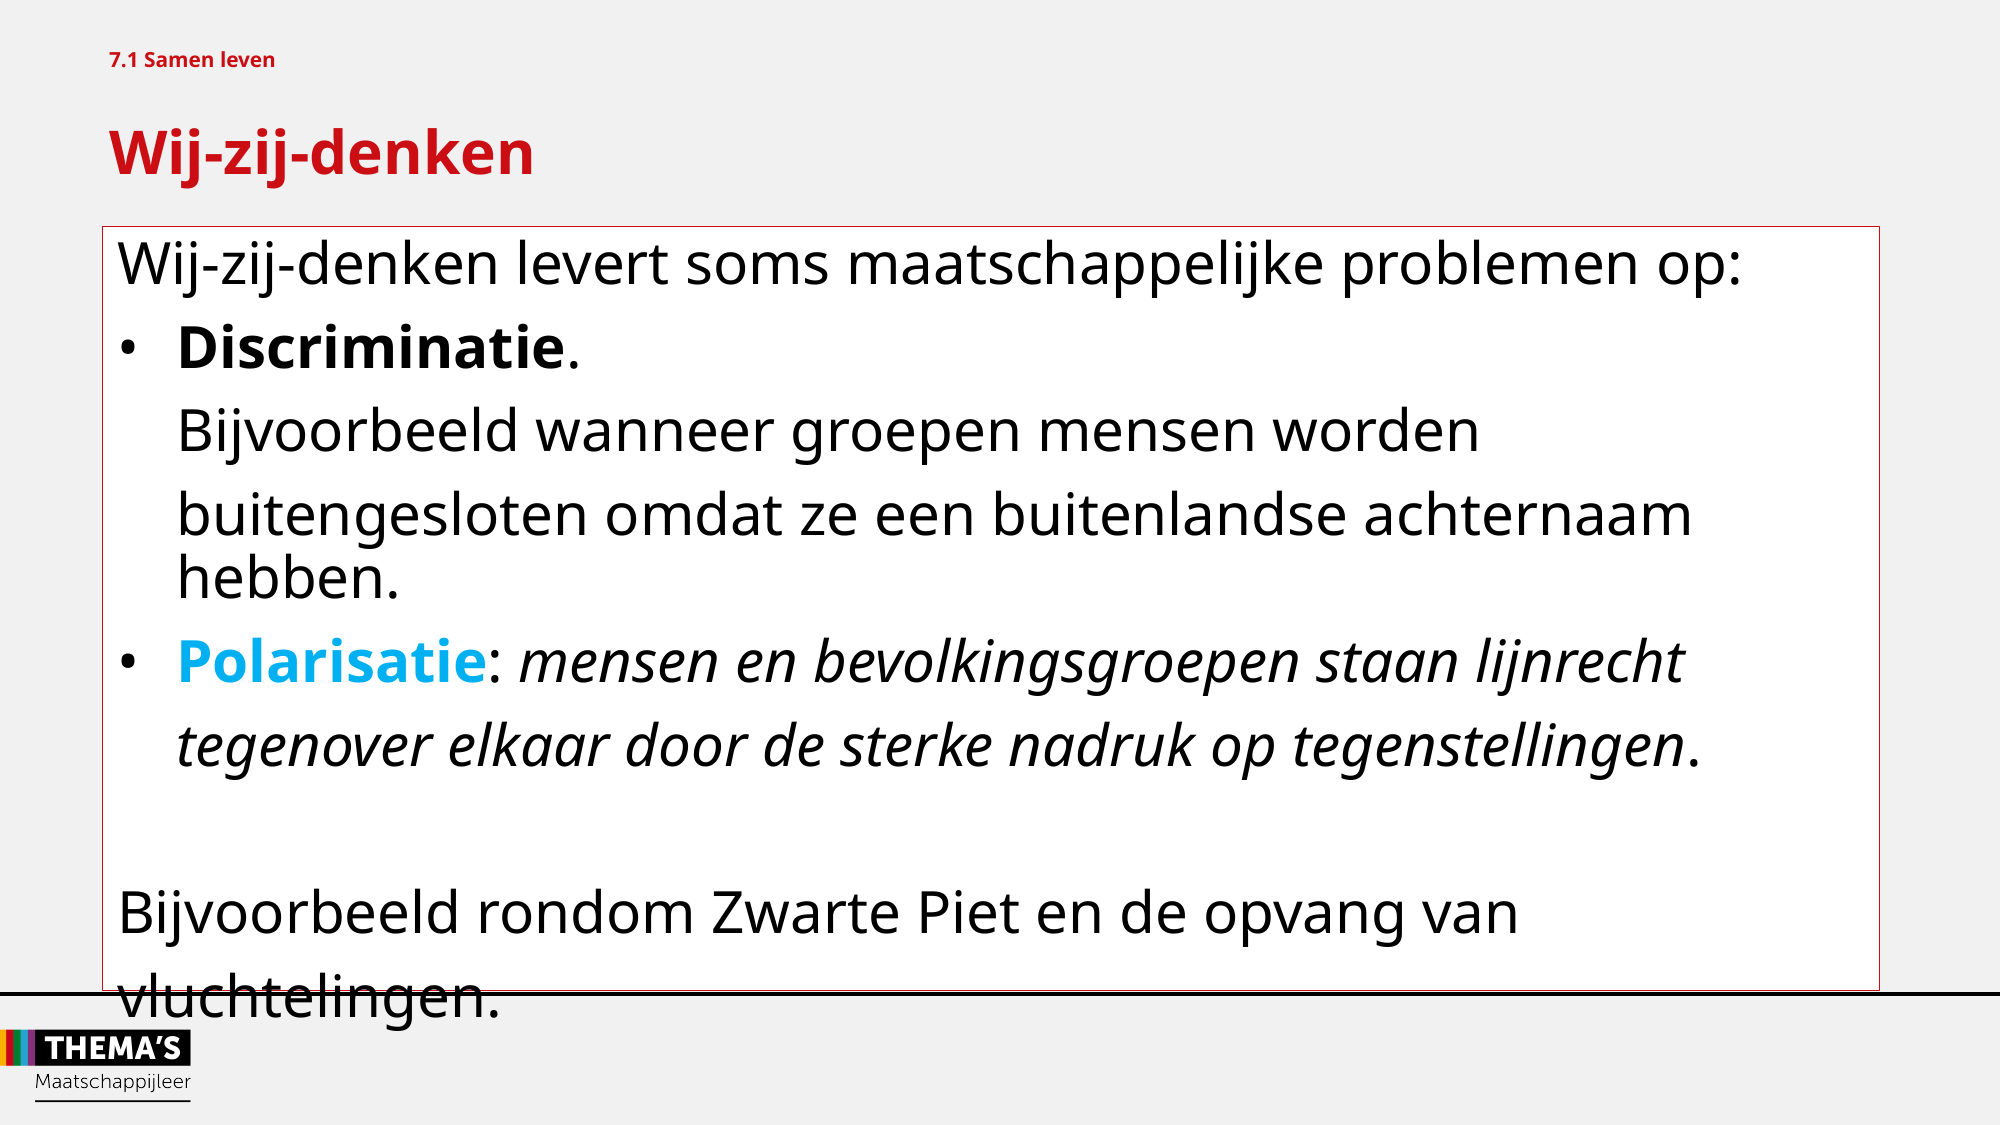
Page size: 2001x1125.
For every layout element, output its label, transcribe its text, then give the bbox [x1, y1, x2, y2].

list Wij-zij-denken levert soms maatschappelijke problemen op: • Discriminatie. Bijvoorbeeld wanneer groepen mensen worden buitengesloten omdat ze een buitenlandse achternaam hebben. • Polarisatie: mensen en bevolkingsgroepen staan lijnrecht tegenover elkaar door de sterke nadruk op tegenstellingen. Bijvoorbeeld rondom Zwarte Piet en de opvang van vluchtelingen. [102, 226, 1880, 991]
picture [0, 993, 203, 1125]
list Wij-zij-denken [94, 114, 1879, 205]
list 7.1 Samen leven [94, 33, 941, 88]
